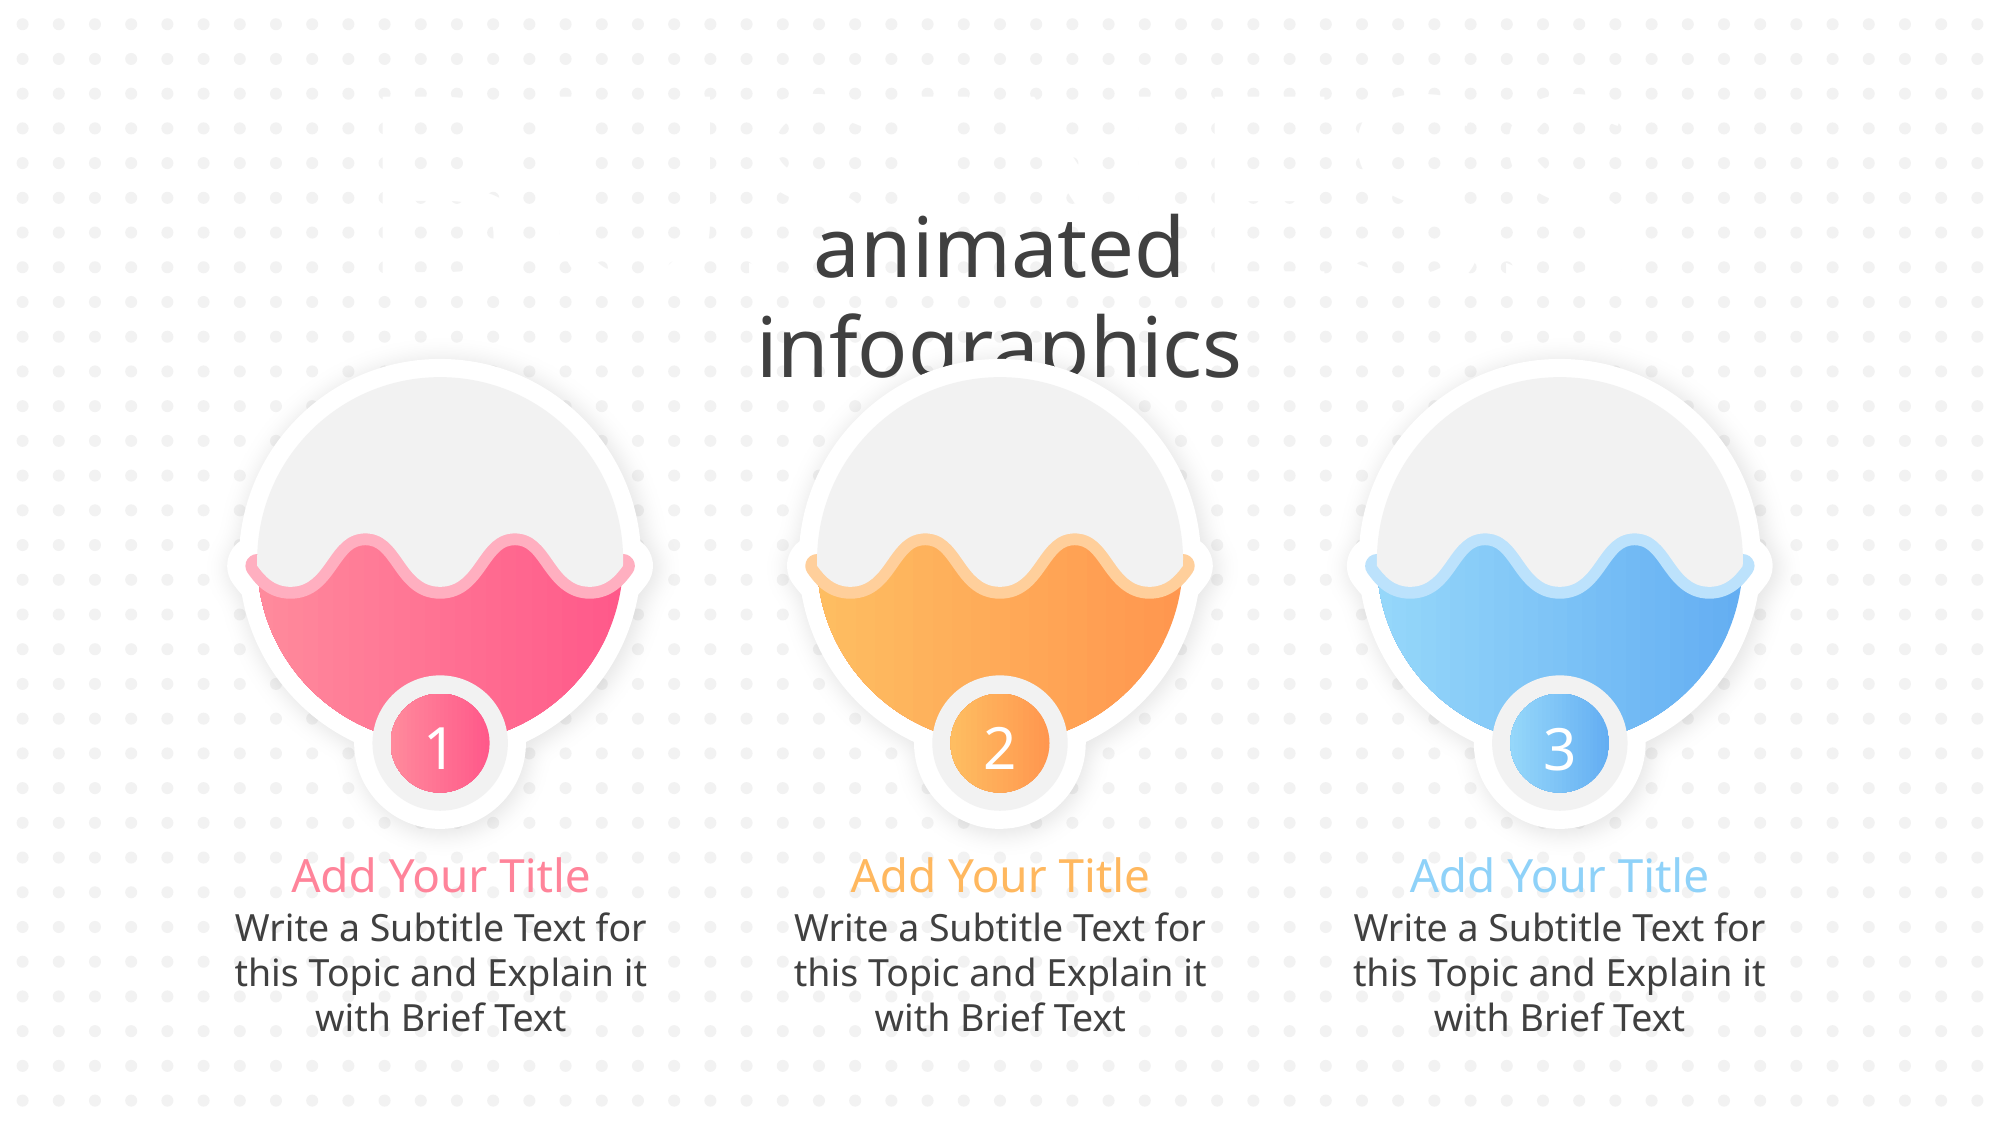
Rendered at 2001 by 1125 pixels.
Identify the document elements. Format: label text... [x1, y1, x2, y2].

text_box animated infographics [569, 186, 1431, 402]
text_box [1346, 358, 1773, 829]
text_box BUSINESS [269, 10, 1731, 356]
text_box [786, 358, 1213, 829]
text_box Add Your Title [1342, 839, 1778, 896]
text_box Add Your Title [782, 839, 1218, 896]
text_box Write a Subtitle Text for this Topic and Explain it with Brief Text [746, 896, 1255, 1046]
text_box Add Your Title [223, 839, 659, 896]
text_box Write a Subtitle Text for this Topic and Explain it with Brief Text [1305, 896, 1814, 1046]
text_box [227, 358, 653, 829]
text_box Write a Subtitle Text for this Topic and Explain it with Brief Text [186, 896, 696, 1046]
